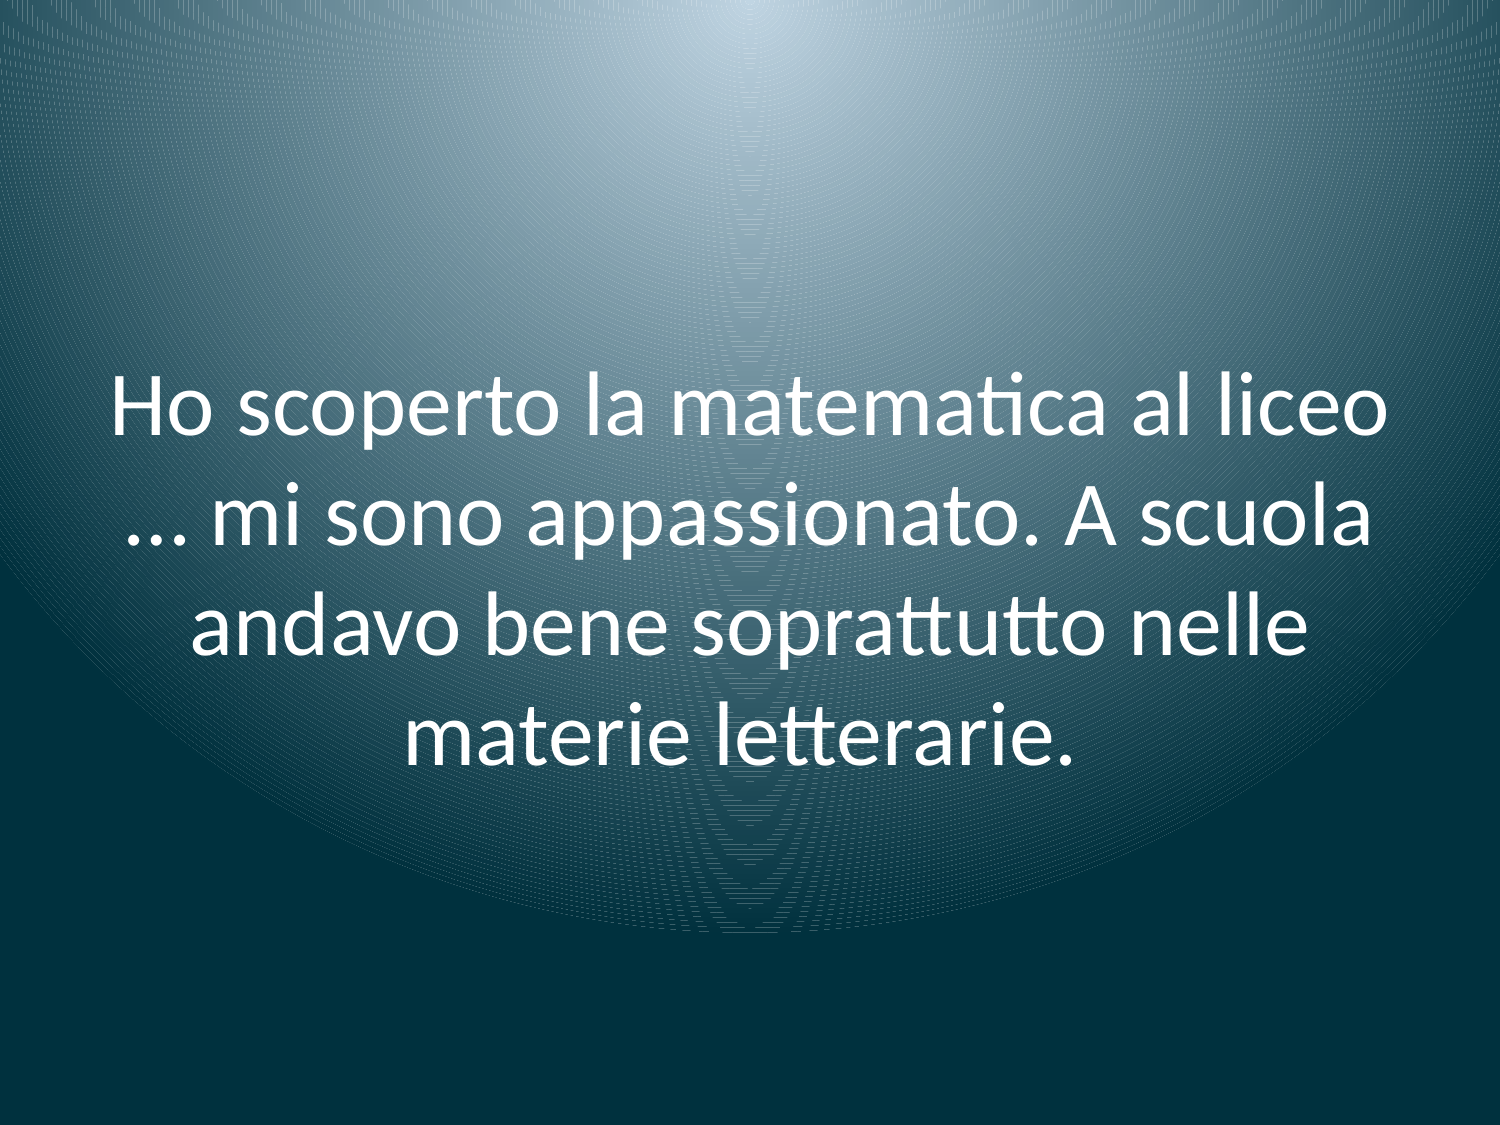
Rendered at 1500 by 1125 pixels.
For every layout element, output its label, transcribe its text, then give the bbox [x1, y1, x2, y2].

title Ho scoperto la matematica al liceo … mi sono appassionato. A scuola andavo bene soprattutto nelle materie letterarie. [76, 45, 1425, 1083]
